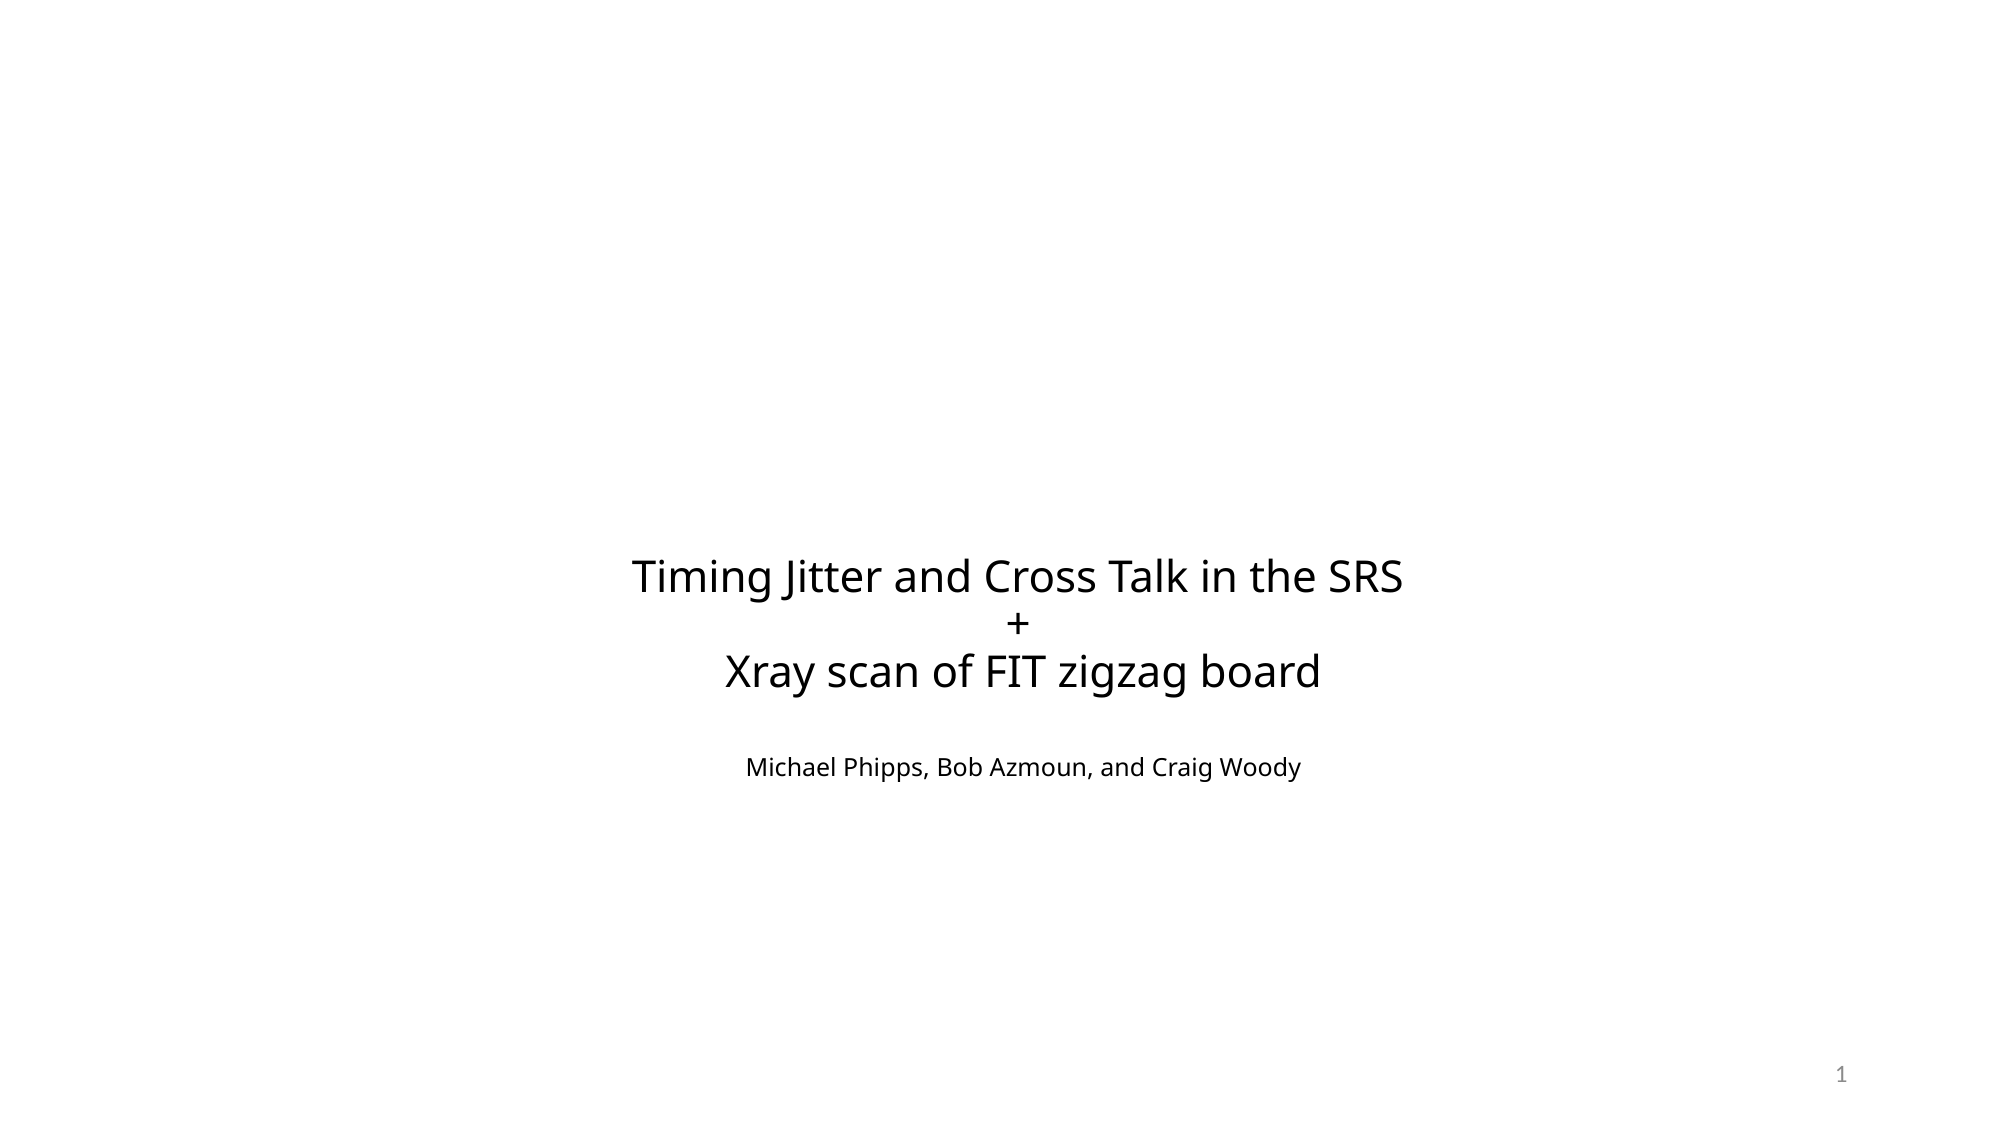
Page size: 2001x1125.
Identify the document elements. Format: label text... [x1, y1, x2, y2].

title Timing Jitter and Cross Talk in the SRS + Xray scan of FIT zigzag board Michael Phipps, Bob Azmoun, and Craig Woody [273, 436, 1774, 828]
slide_number 1 [1412, 1042, 1863, 1103]
